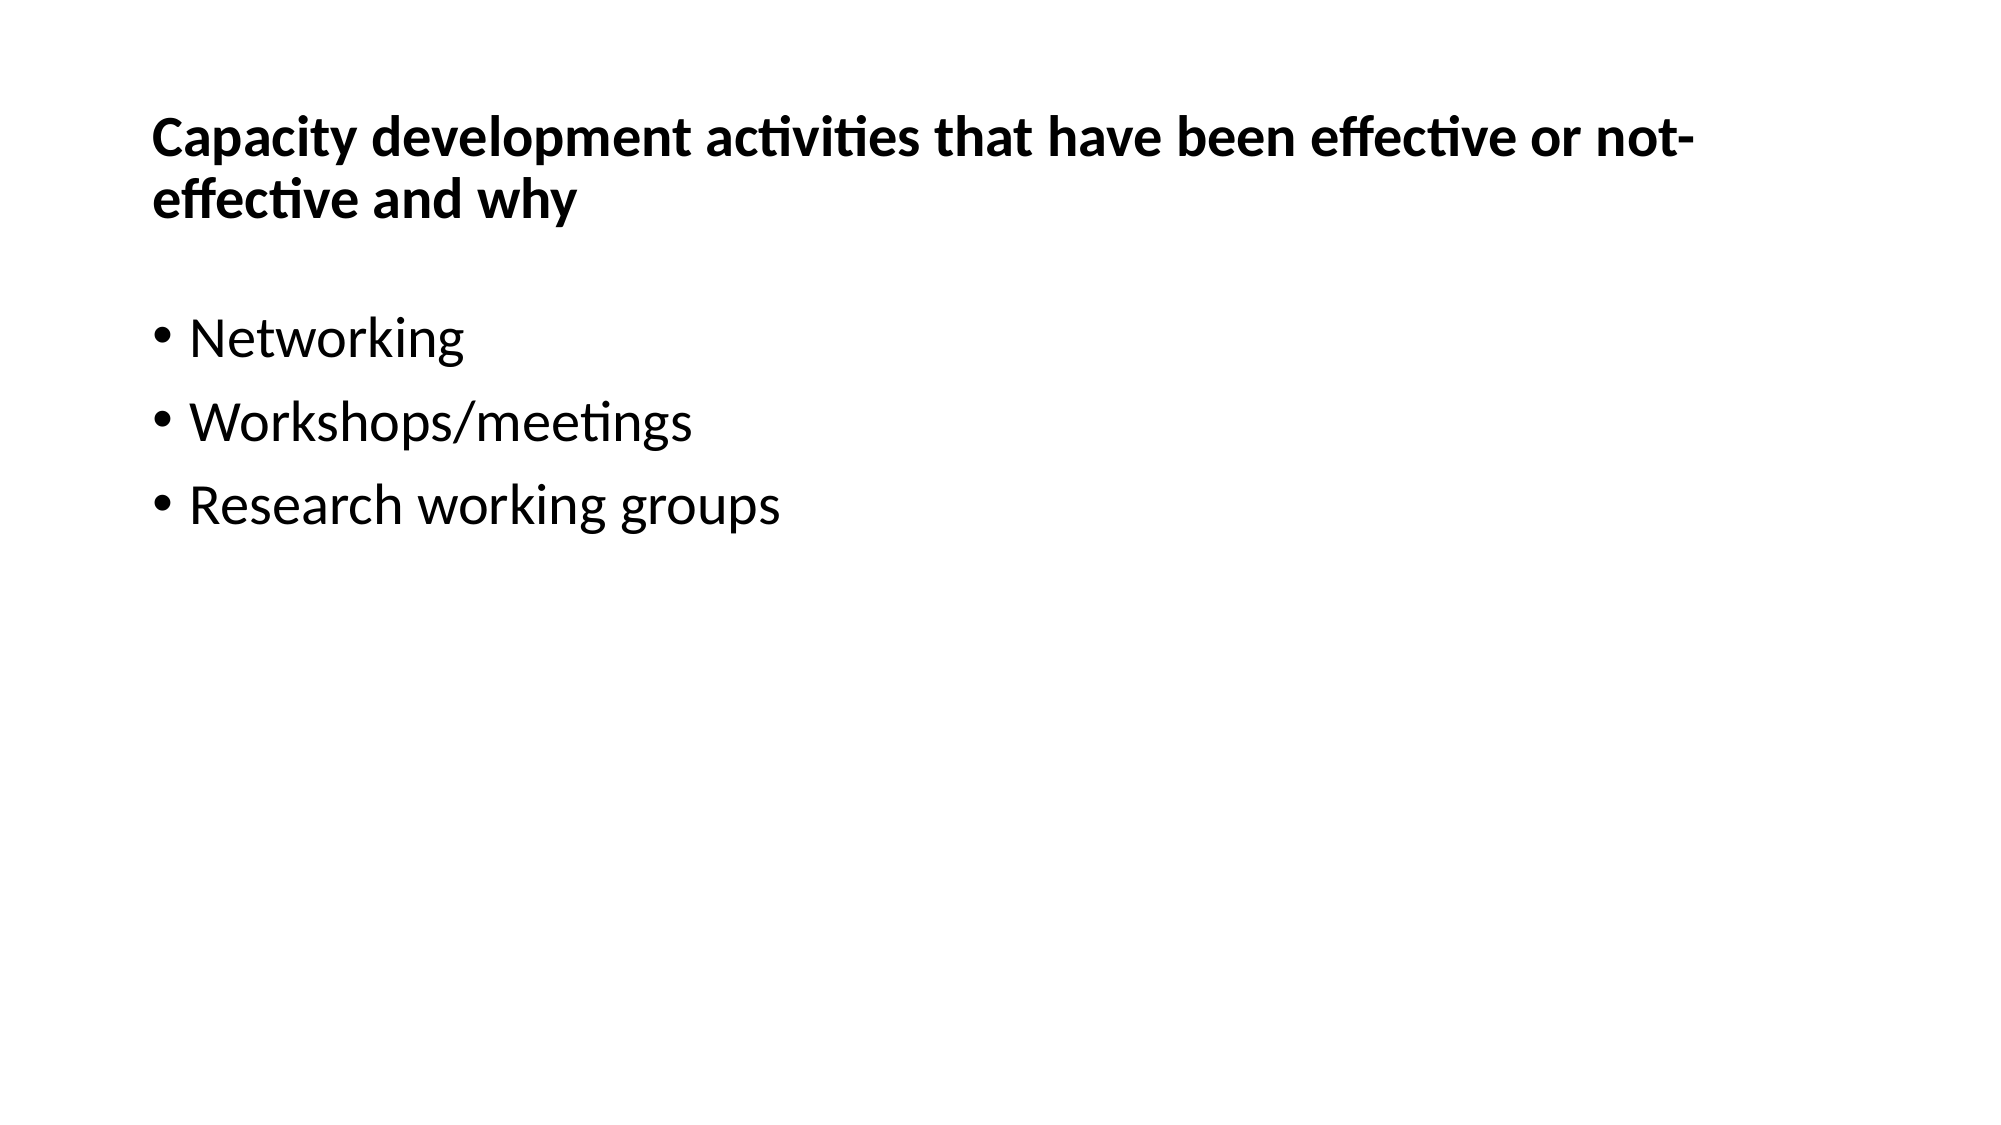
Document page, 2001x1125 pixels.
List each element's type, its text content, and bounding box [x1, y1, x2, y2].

title Capacity development activities that have been effective or not-effective and why [137, 59, 1863, 278]
list Networking Workshops/meetings Research working groups [137, 299, 1863, 1014]
